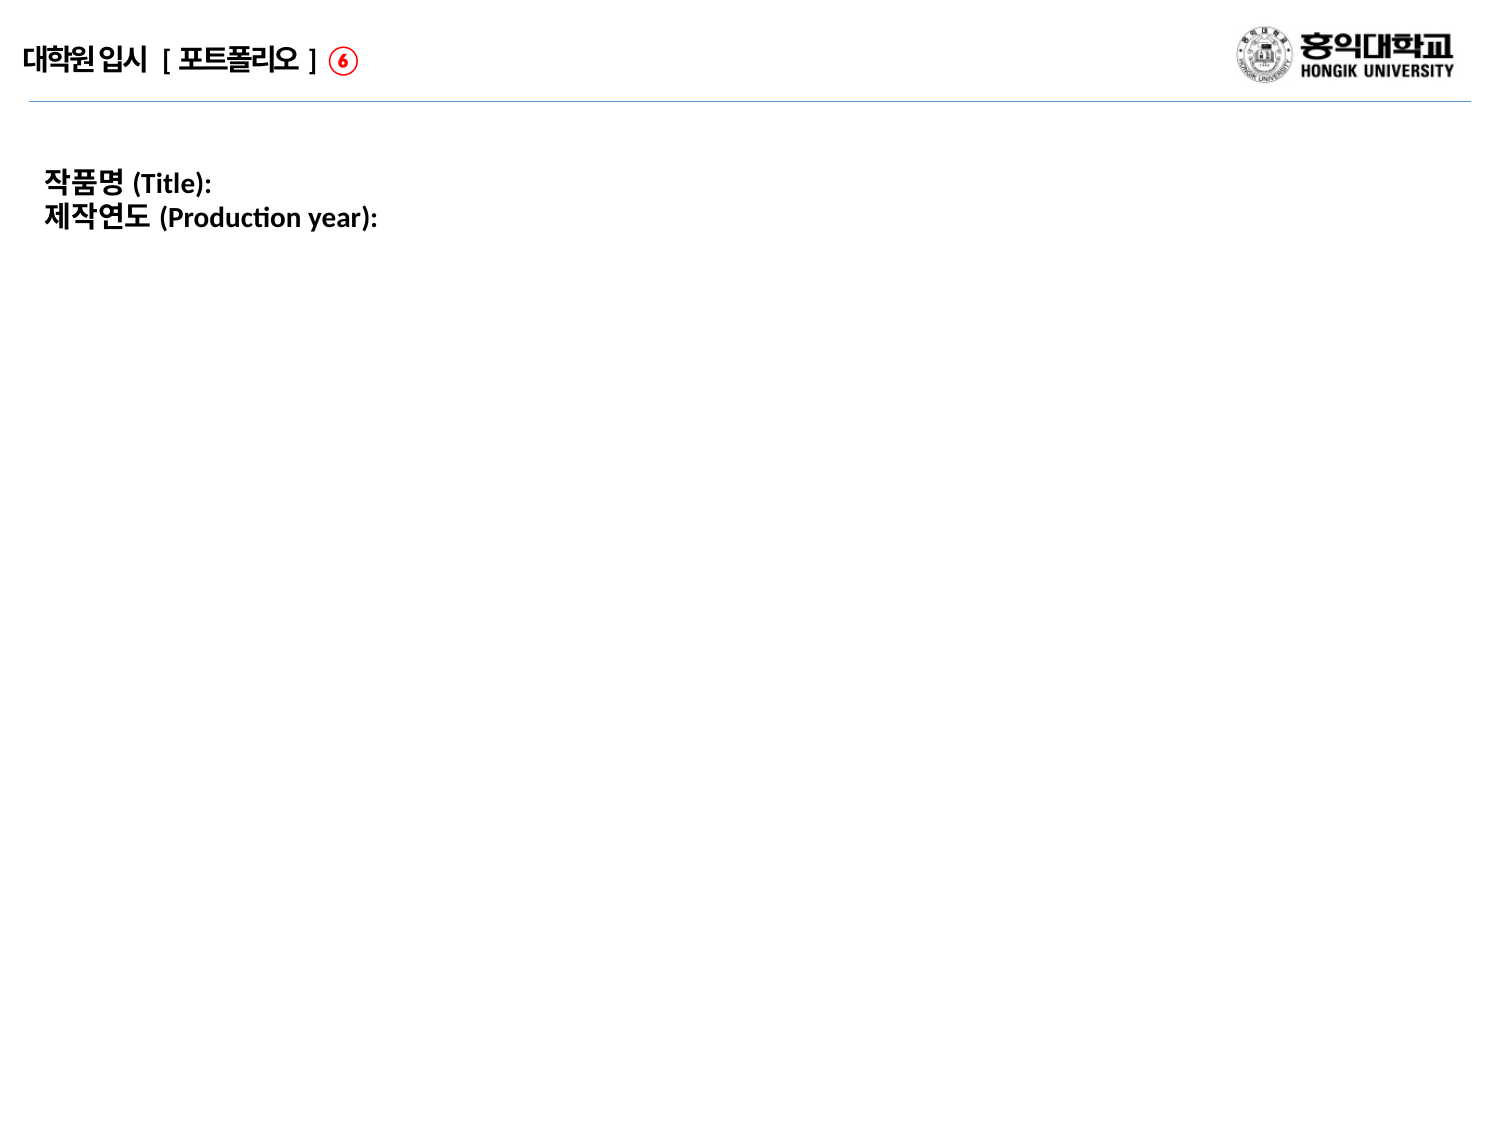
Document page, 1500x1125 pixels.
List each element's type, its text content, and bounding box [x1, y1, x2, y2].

picture [1210, 17, 1481, 94]
text_box 작품명(Title): 제작연도(Production year): [29, 156, 687, 242]
text_box 대학원 입시 [포트폴리오] ⑥ [9, 33, 380, 84]
